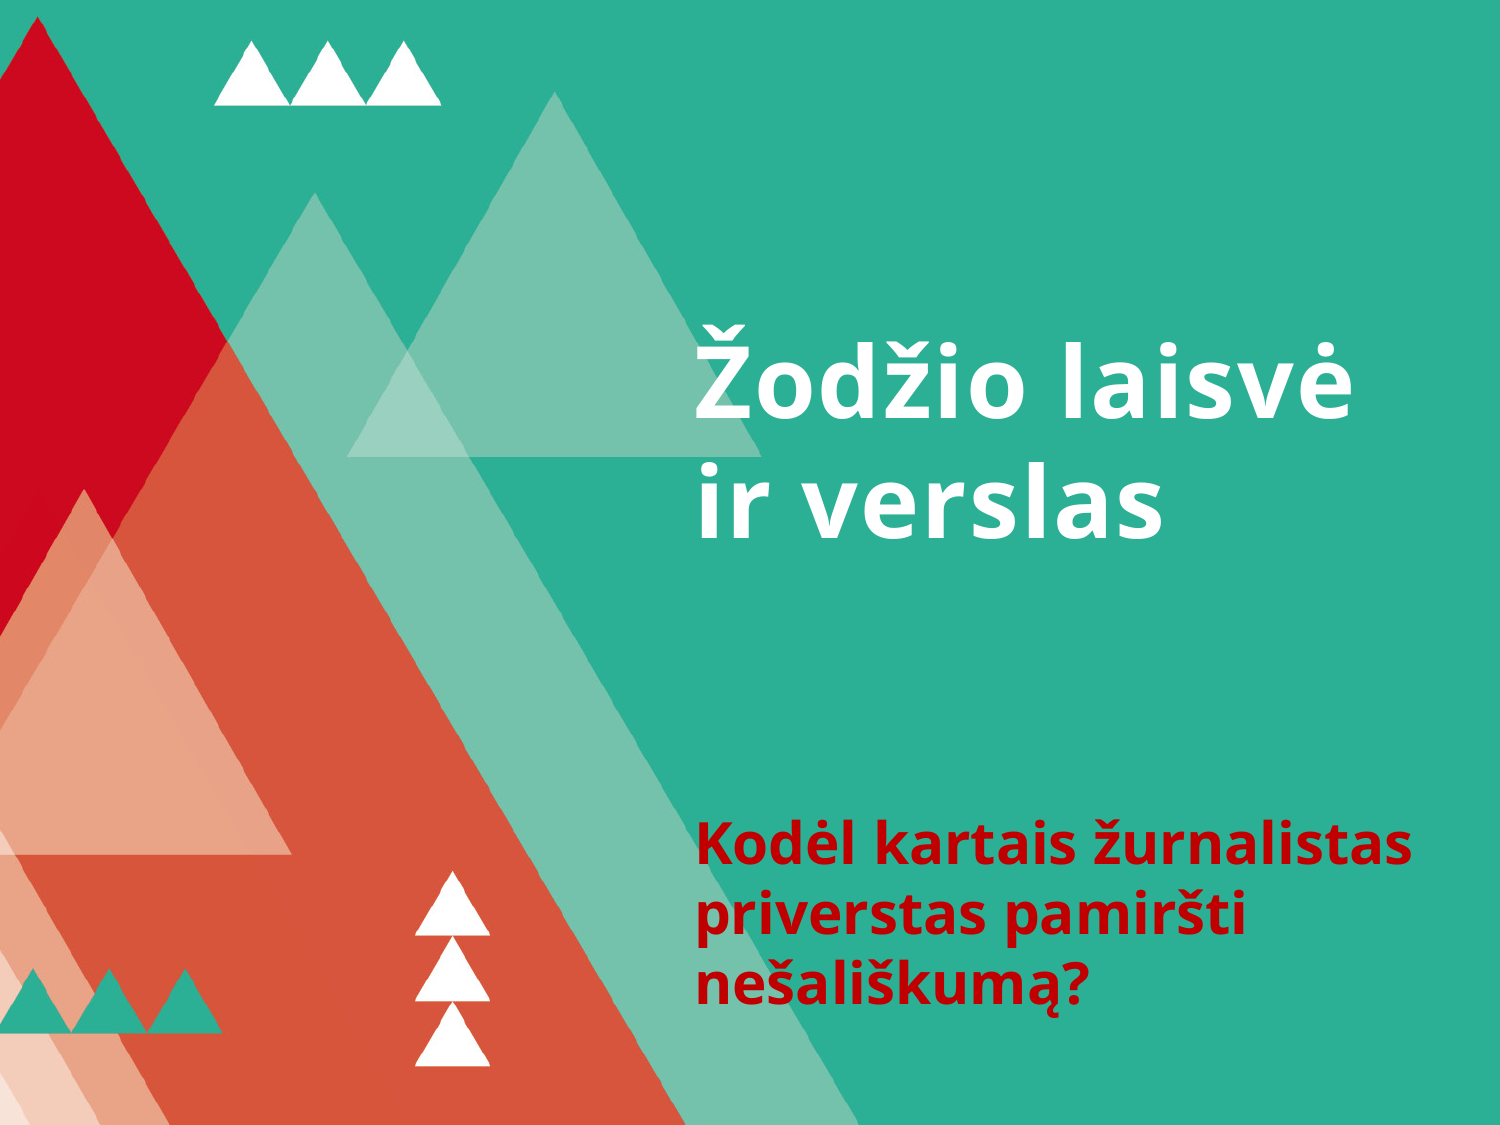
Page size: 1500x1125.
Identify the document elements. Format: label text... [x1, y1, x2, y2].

picture [0, 0, 1500, 1125]
subtitle Kodėl kartais žurnalistas priverstas pamiršti nešališkumą? [679, 798, 1471, 1087]
title Žodžio laisvė ir verslas [679, 149, 1471, 728]
